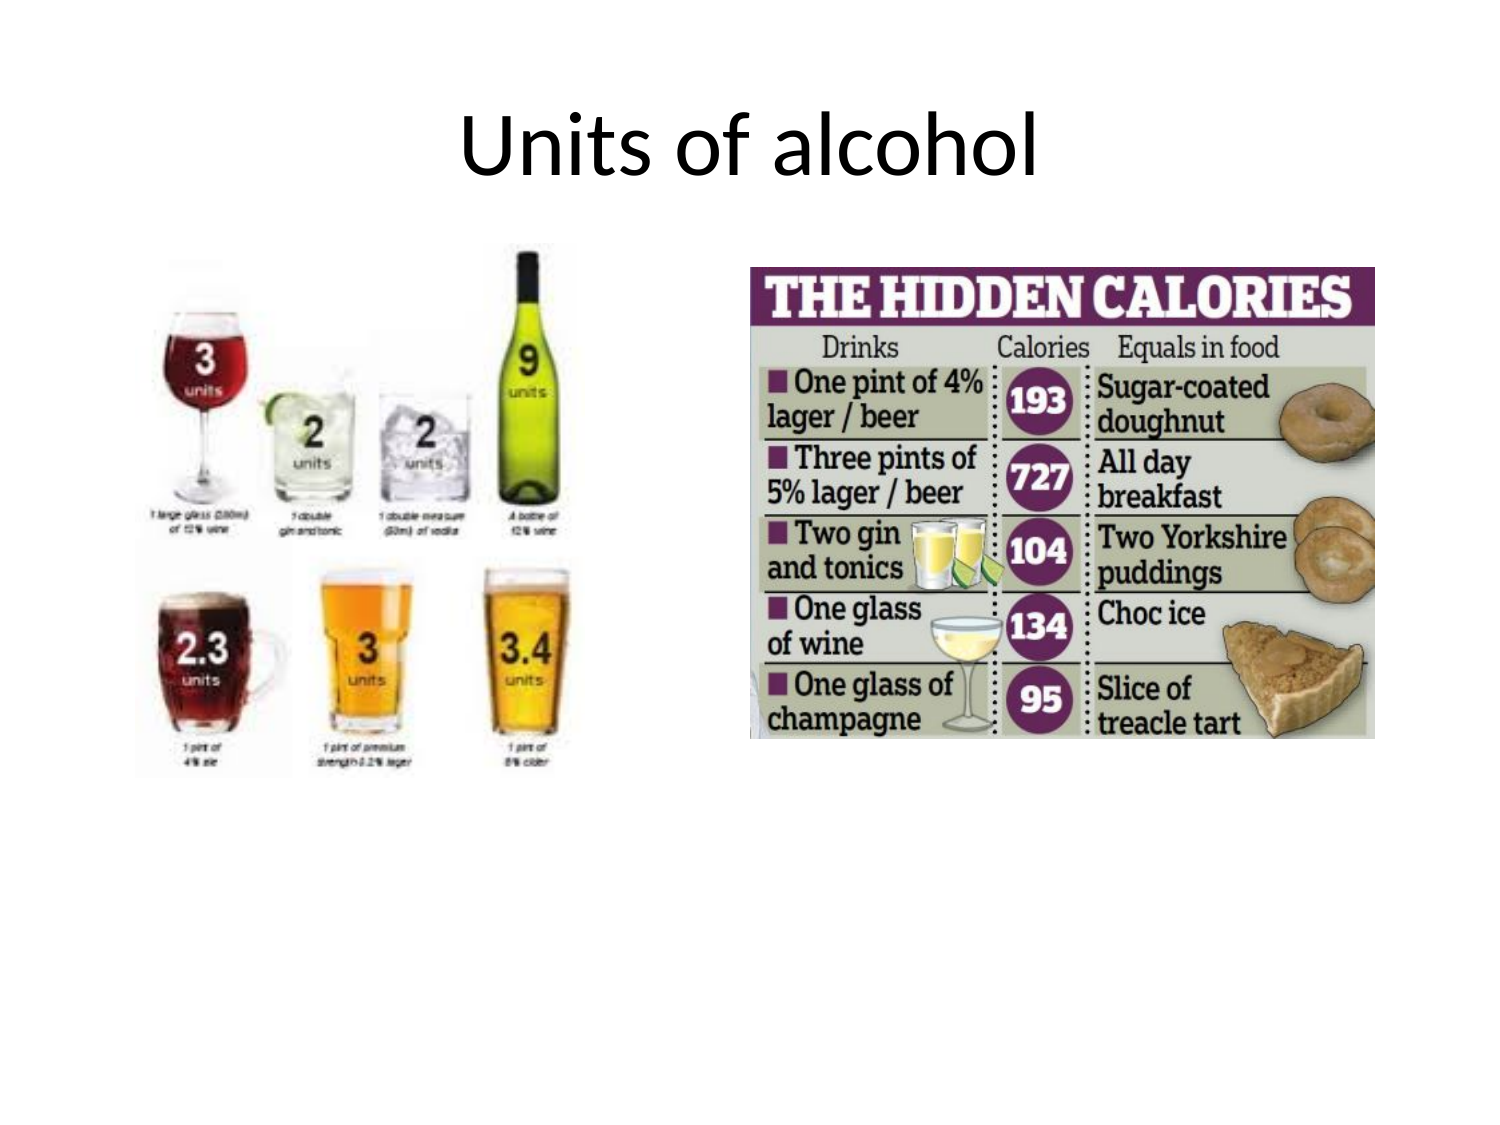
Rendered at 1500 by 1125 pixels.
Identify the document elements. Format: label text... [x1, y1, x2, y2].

title Units of alcohol [75, 45, 1425, 233]
picture [749, 266, 1375, 739]
picture [135, 243, 585, 778]
